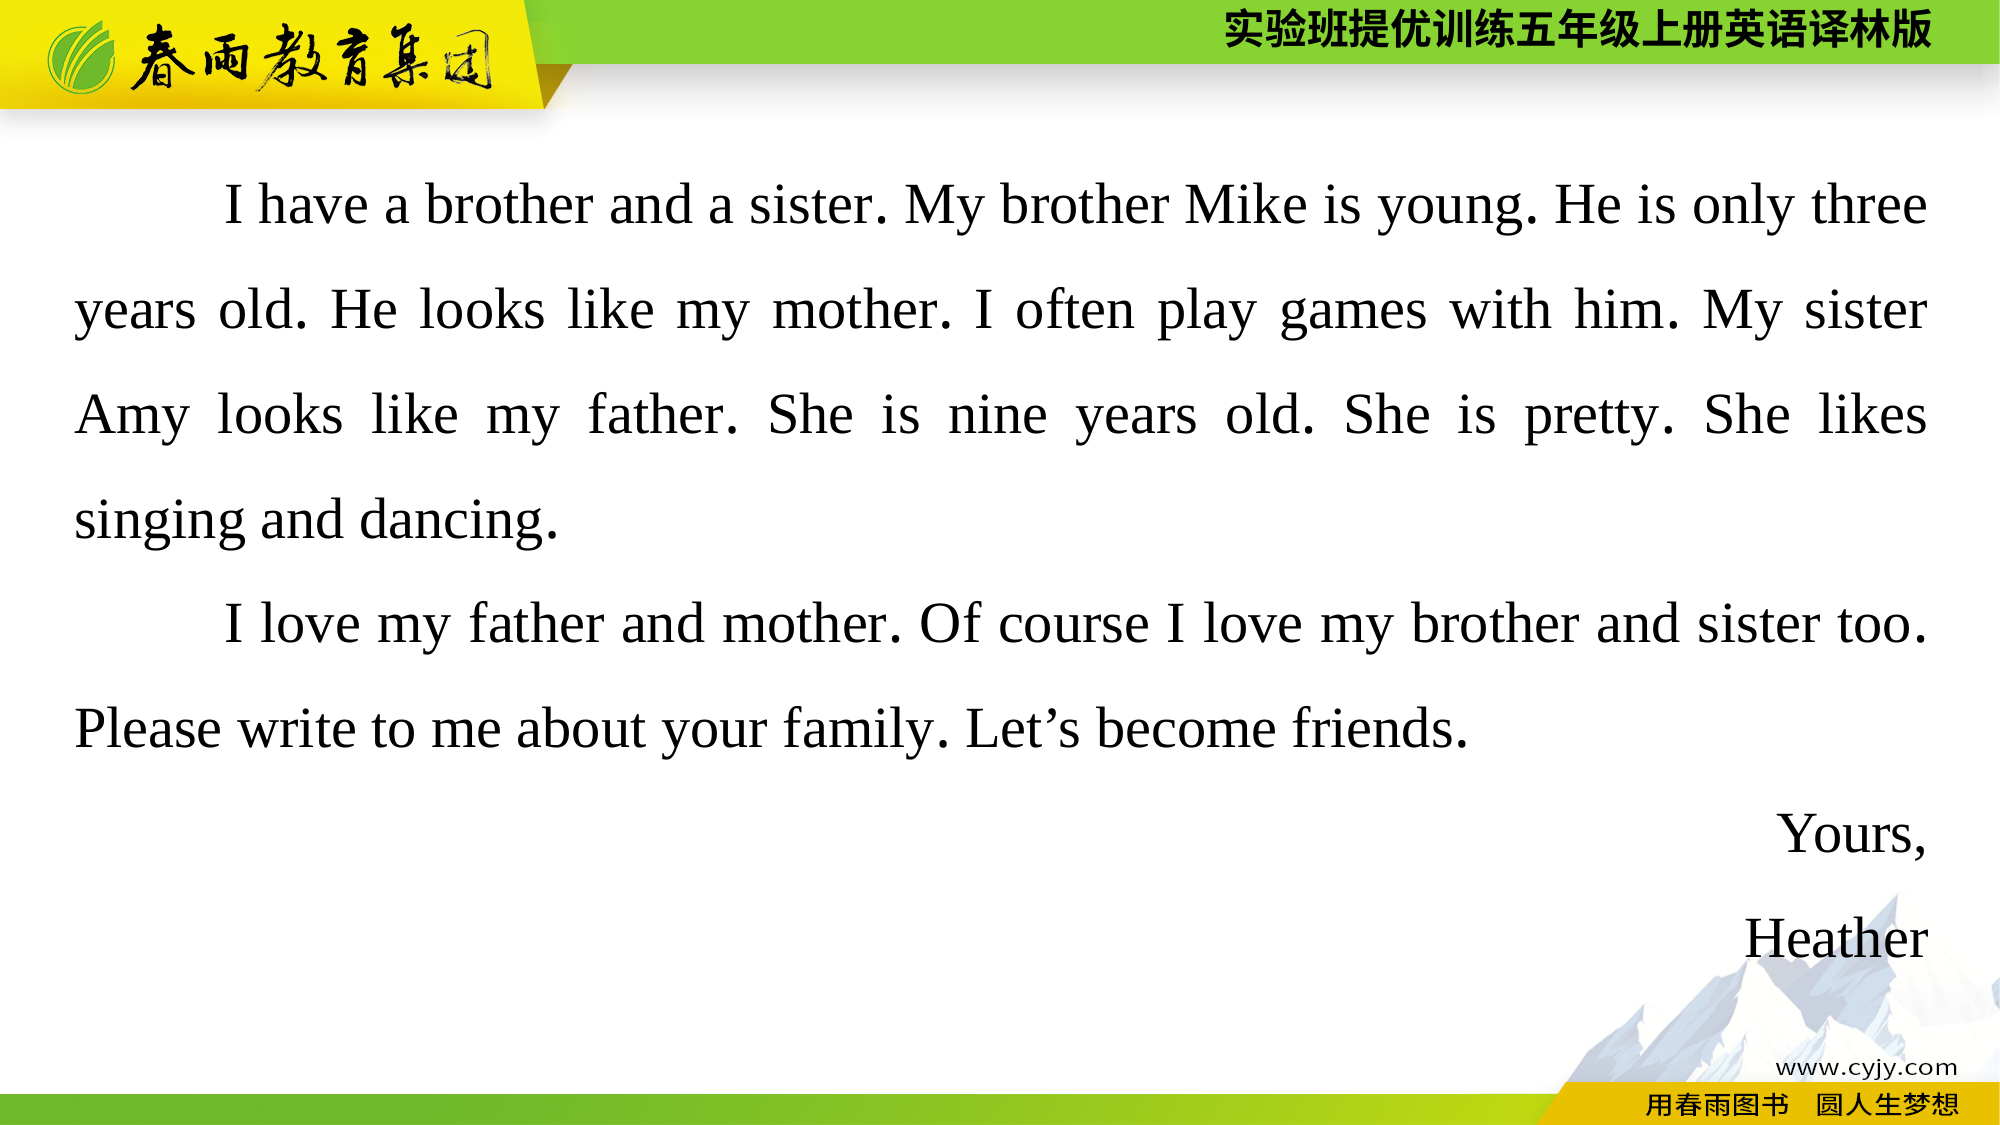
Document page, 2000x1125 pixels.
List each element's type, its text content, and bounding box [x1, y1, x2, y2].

picture [0, 0, 2000, 1125]
list I have a brother and a sister. My brother Mike is young. He is only three years old. He looks like my mother. I often play games with him. My sister Amy looks like my father. She is nine years old. She is pretty. She likes singing and dancing. I love my father and mother. Of course I love my brother and sister too. Please write to me about your family. Let’s become friends. Yours, Heather [59, 122, 1944, 986]
